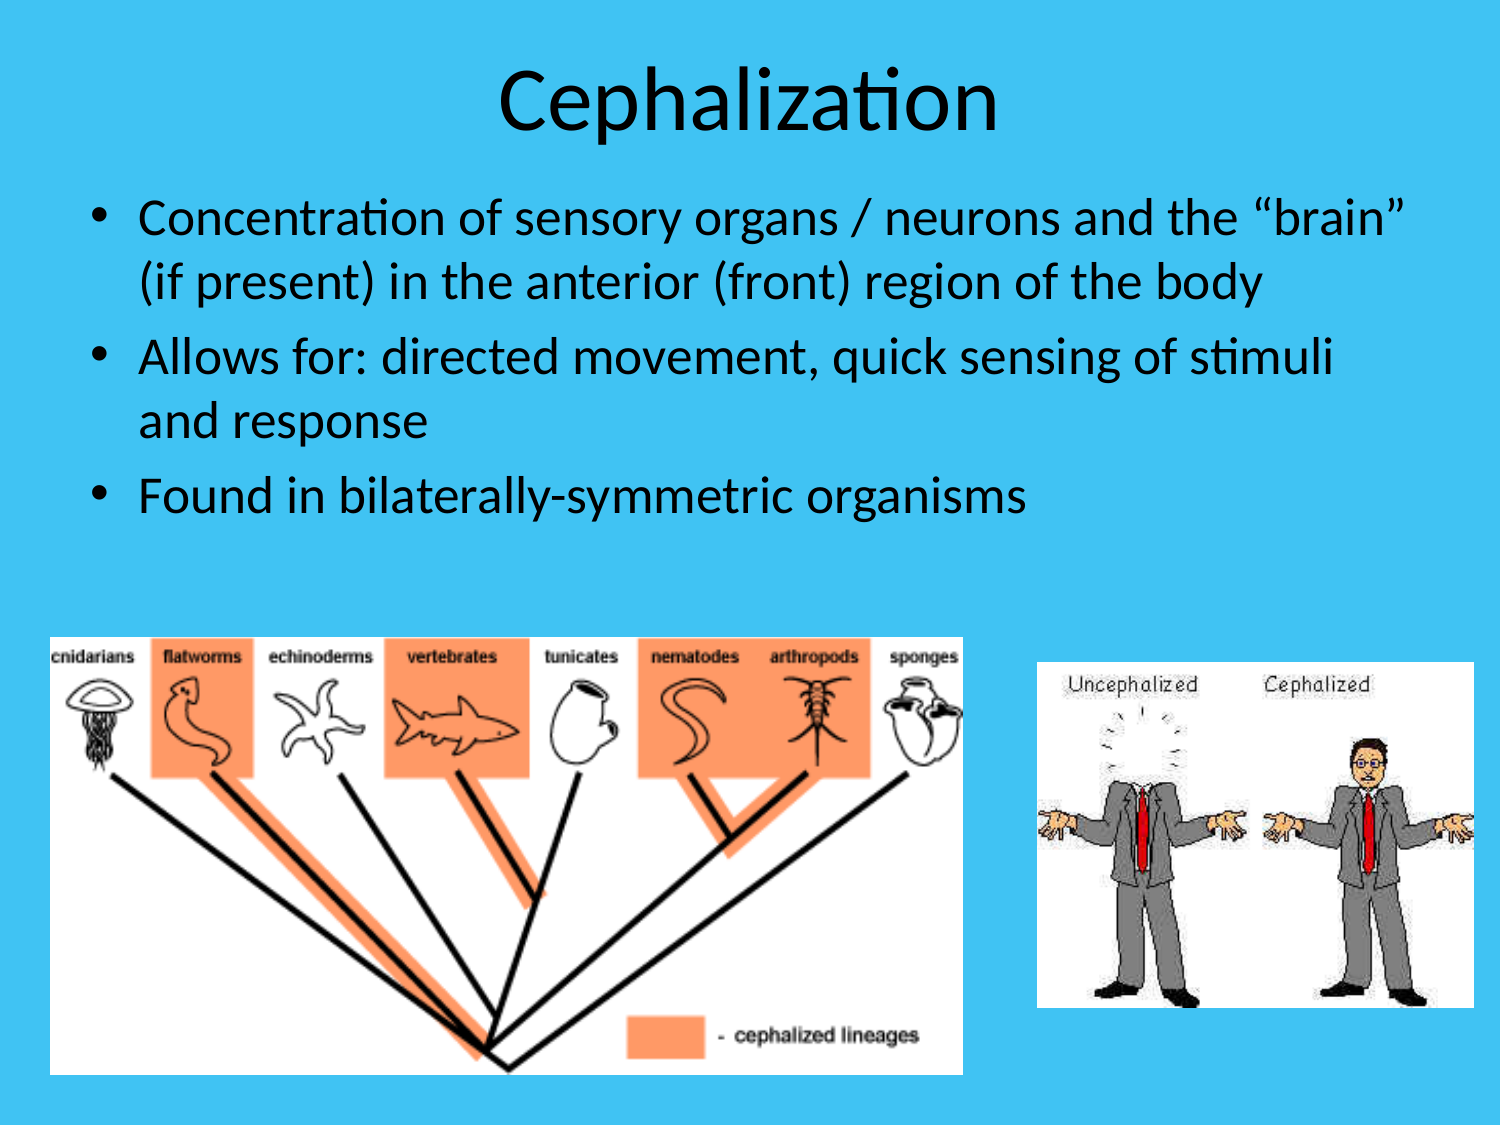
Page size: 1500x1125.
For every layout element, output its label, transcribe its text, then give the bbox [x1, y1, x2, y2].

picture [1037, 662, 1474, 1008]
list Concentration of sensory organs / neurons and the “brain” (if present) in the anterior (front) region of the body Allows for: directed movement, quick sensing of stimuli and response Found in bilaterally-symmetric organisms [75, 174, 1425, 588]
title Cephalization [75, 0, 1425, 174]
picture [49, 637, 963, 1076]
